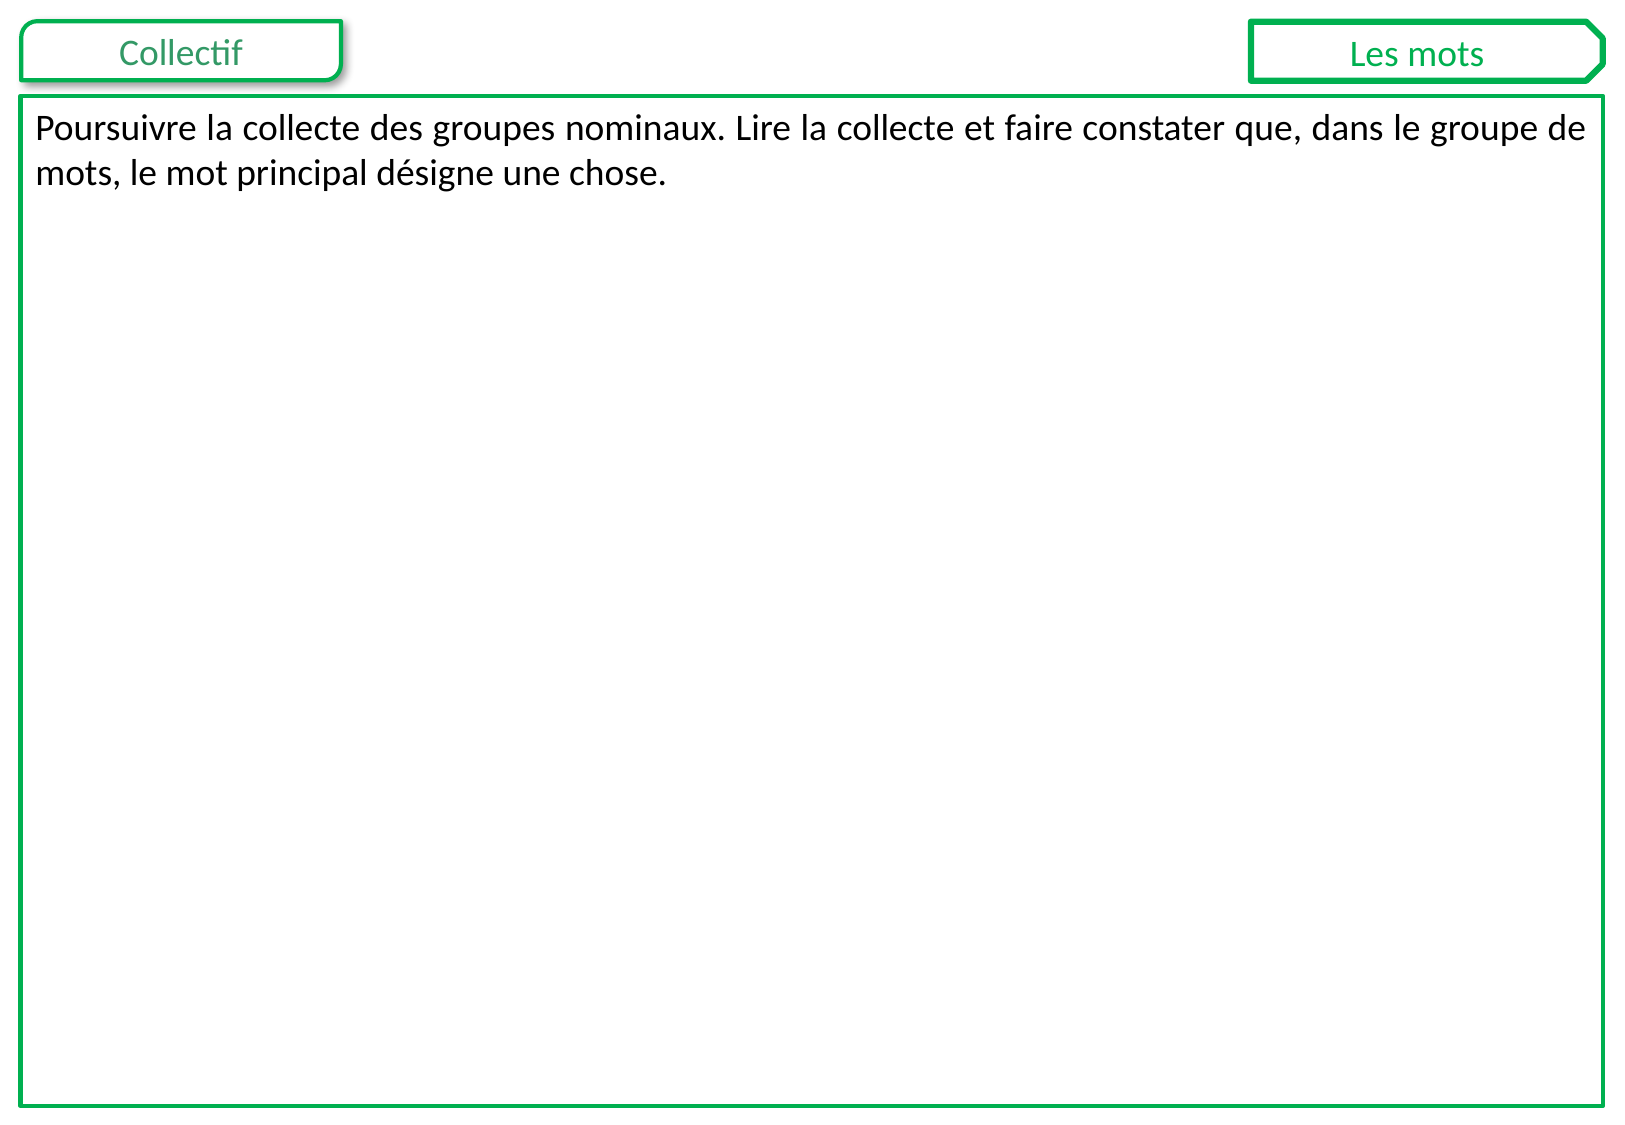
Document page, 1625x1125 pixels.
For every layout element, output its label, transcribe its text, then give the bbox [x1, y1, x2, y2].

list Poursuivre la collecte des groupes nominaux. Lire la collecte et faire constater que, dans le groupe de mots, le mot principal désigne une chose. [18, 94, 1605, 1108]
list Les mots [1250, 21, 1584, 81]
